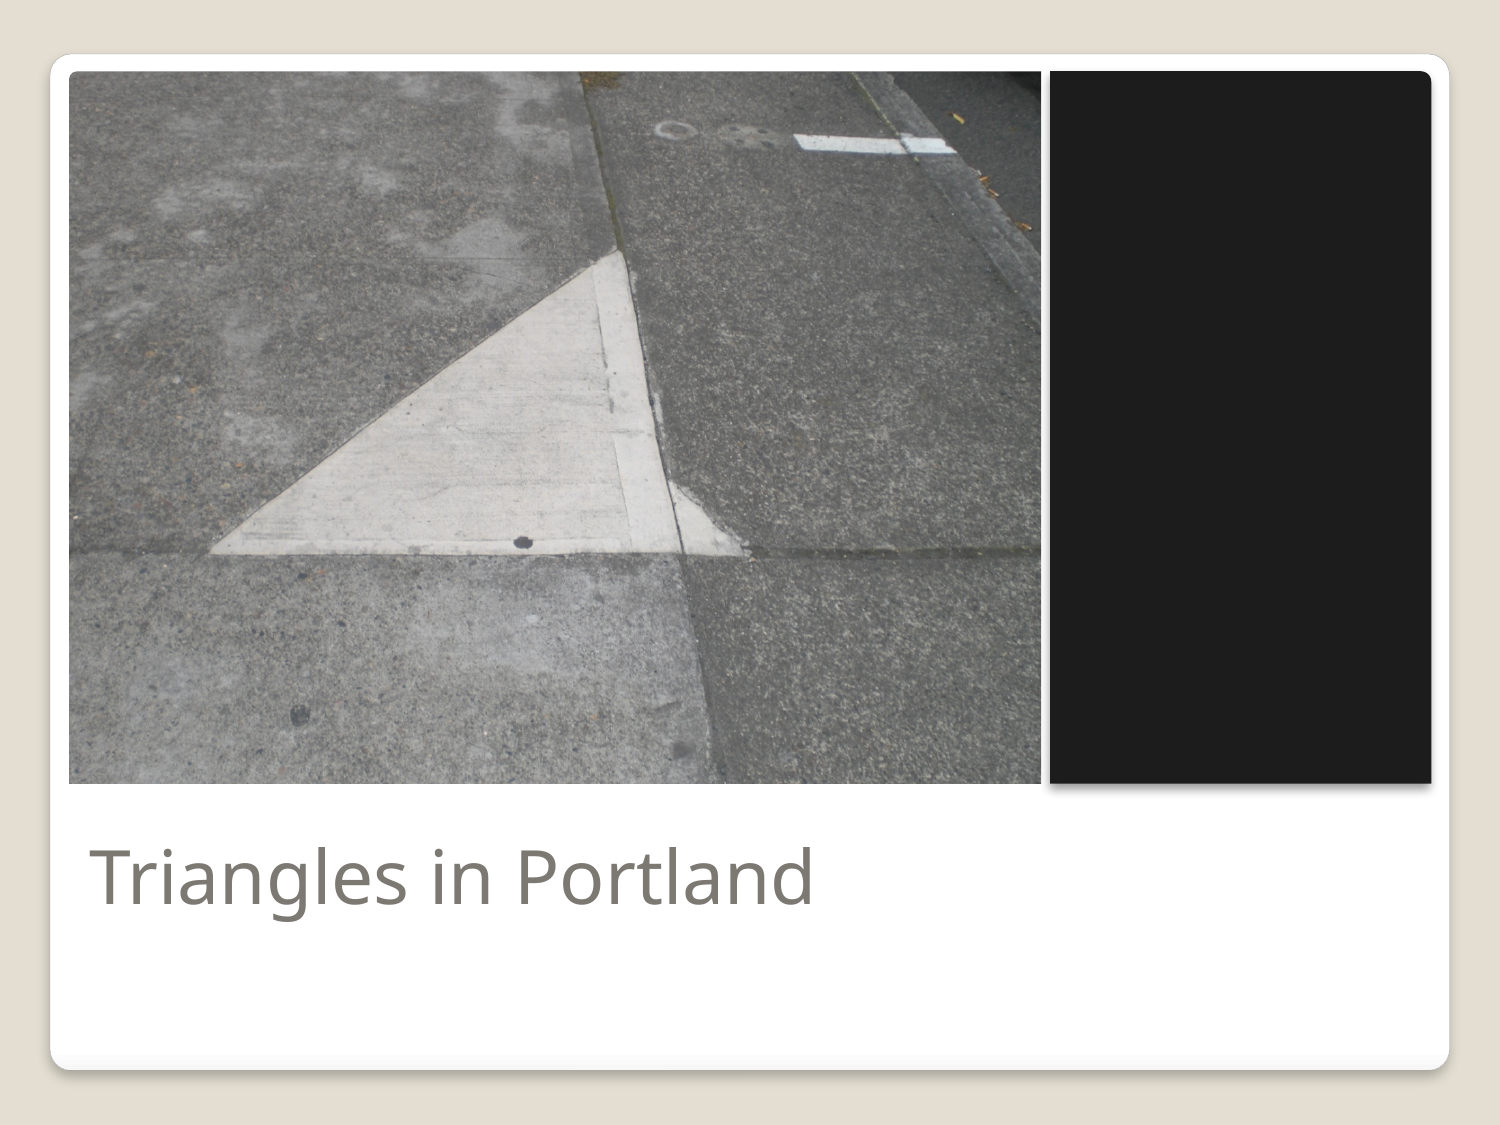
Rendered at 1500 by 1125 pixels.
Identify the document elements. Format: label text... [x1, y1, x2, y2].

title Triangles in Portland [75, 822, 1425, 995]
picture [68, 71, 1042, 785]
